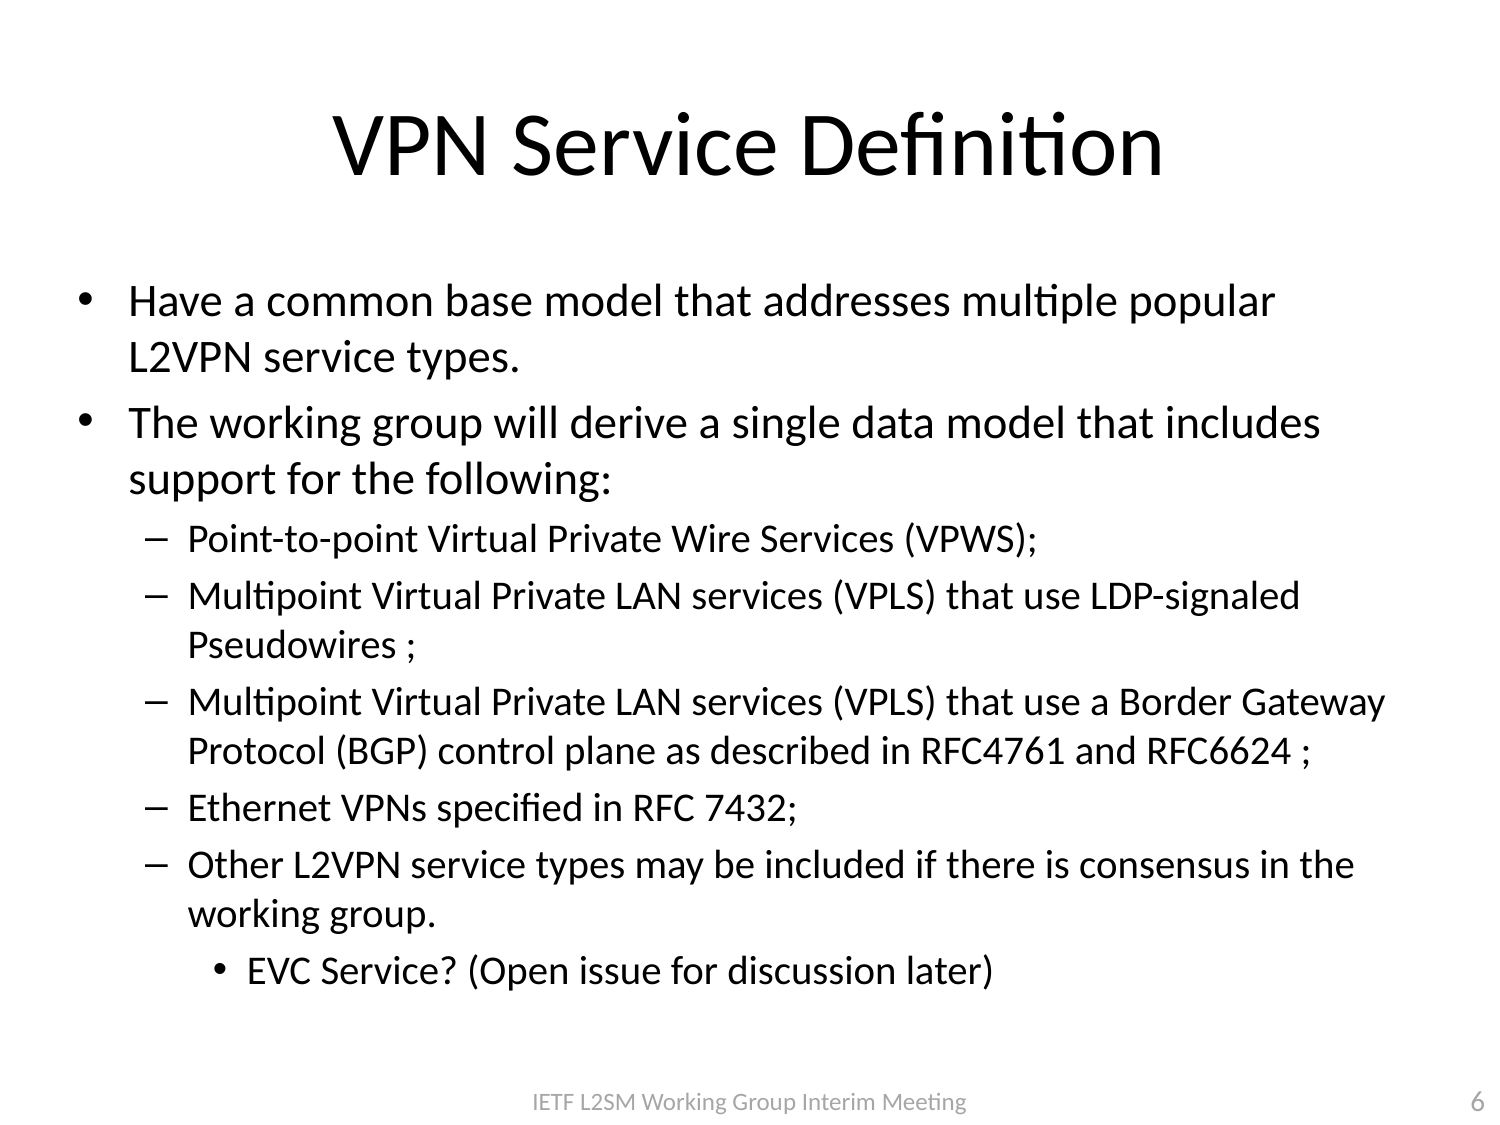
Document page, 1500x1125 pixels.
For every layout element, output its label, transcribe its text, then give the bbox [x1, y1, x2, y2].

list Have a common base model that addresses multiple popular L2VPN service types. The working group will derive a single data model that includes support for the following: Point-to-point Virtual Private Wire Services (VPWS); Multipoint Virtual Private LAN services (VPLS) that use LDP-signaled Pseudowires ; Multipoint Virtual Private LAN services (VPLS) that use a Border Gateway Protocol (BGP) control plane as described in RFC4761 and RFC6624 ; Ethernet VPNs specified in RFC 7432; Other L2VPN service types may be included if there is consensus in the working group. EVC Service? (Open issue for discussion later) [62, 262, 1413, 1005]
title VPN Service Definition [75, 45, 1425, 233]
